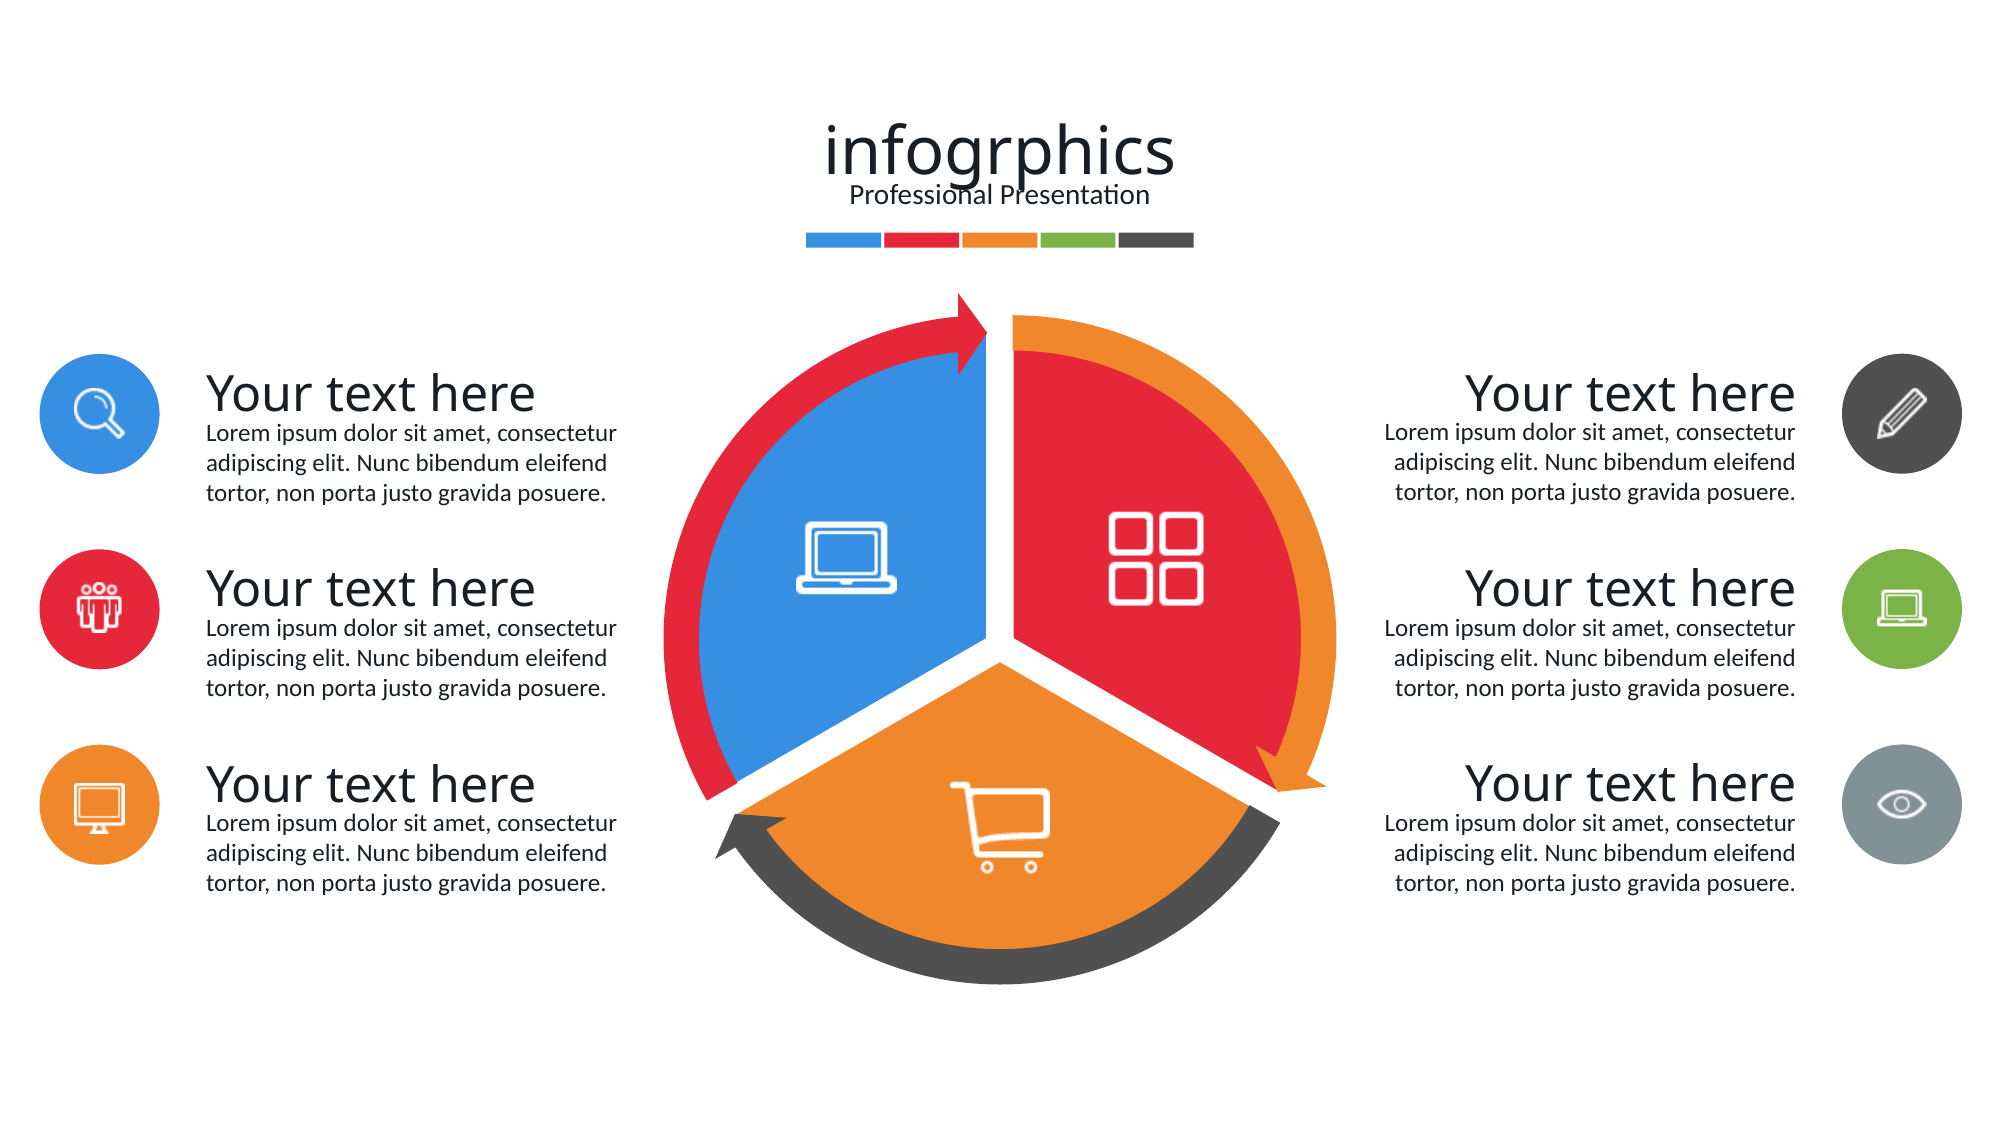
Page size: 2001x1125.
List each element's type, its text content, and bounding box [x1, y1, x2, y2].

picture [74, 388, 125, 439]
text_box Your text here [191, 744, 445, 820]
picture [74, 582, 125, 633]
text_box Lorem ipsum dolor sit amet, consectetur adipiscing elit. Nunc bibendum eleifend tortor, non porta justo gravida posuere. [1555, 429, 1812, 514]
text_box Lorem ipsum dolor sit amet, consectetur adipiscing elit. Nunc bibendum eleifend tortor, non porta justo gravida posuere. [191, 625, 445, 709]
text_box [1840, 548, 1964, 671]
picture [1876, 582, 1928, 633]
text_box Your text here [191, 549, 445, 625]
picture [1876, 388, 1928, 439]
picture [949, 779, 1050, 880]
text_box Lorem ipsum dolor sit amet, consectetur adipiscing elit. Nunc bibendum eleifend tortor, non porta justo gravida posuere. [1555, 624, 1812, 709]
text_box Your text here [191, 353, 445, 429]
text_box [0, 100, 2000, 248]
text_box [1840, 743, 1964, 866]
text_box [38, 352, 161, 475]
text_box Lorem ipsum dolor sit amet, consectetur adipiscing elit. Nunc bibendum eleifend tortor, non porta justo gravida posuere. [1555, 820, 1812, 904]
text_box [445, 282, 1555, 1018]
text_box Your text here [1555, 549, 1812, 624]
text_box [38, 548, 161, 671]
picture [74, 783, 125, 834]
text_box [38, 743, 161, 866]
picture [1106, 509, 1207, 610]
text_box Your text here [1555, 744, 1812, 820]
picture [1876, 779, 1928, 830]
text_box Lorem ipsum dolor sit amet, consectetur adipiscing elit. Nunc bibendum eleifend tortor, non porta justo gravida posuere. [191, 429, 445, 514]
picture [796, 506, 897, 607]
text_box Lorem ipsum dolor sit amet, consectetur adipiscing elit. Nunc bibendum eleifend tortor, non porta justo gravida posuere. [191, 820, 445, 905]
text_box Your text here [1555, 353, 1812, 429]
text_box [1840, 352, 1964, 475]
